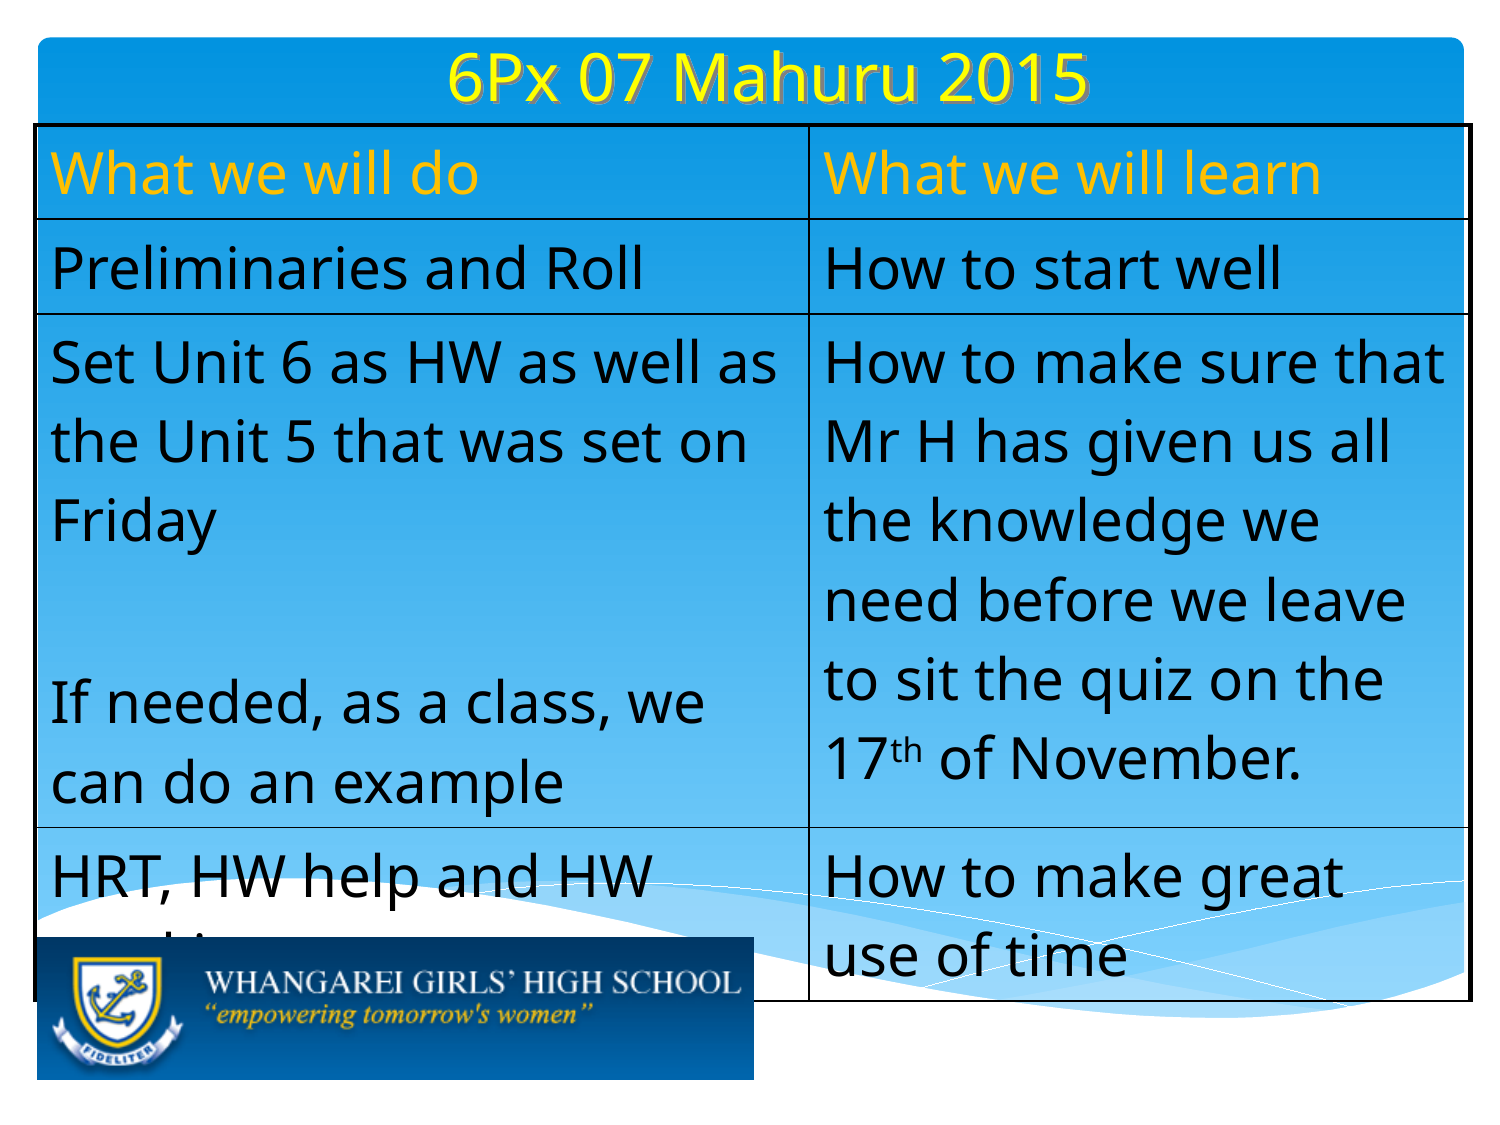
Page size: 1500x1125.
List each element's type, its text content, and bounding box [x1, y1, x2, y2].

text_box 6Px 07 Mahuru 2015 [162, 24, 1375, 123]
table_header What we will learn [810, 127, 1468, 218]
table_cell How to make great use of time [810, 828, 1468, 1000]
table_cell How to start well [810, 220, 1468, 313]
table_cell How to make sure that Mr H has given us all the knowledge we need before we leave to sit the quiz on the 17th of November. [810, 315, 1468, 827]
picture [37, 937, 754, 1080]
table_cell Set Unit 6 as HW as well as the Unit 5 that was set on Friday If needed, as a class, we can do an example [37, 315, 808, 827]
table_cell Preliminaries and Roll [37, 220, 808, 313]
table_cell HRT, HW help and HW marking [37, 828, 808, 1000]
table_header What we will do [37, 127, 808, 218]
